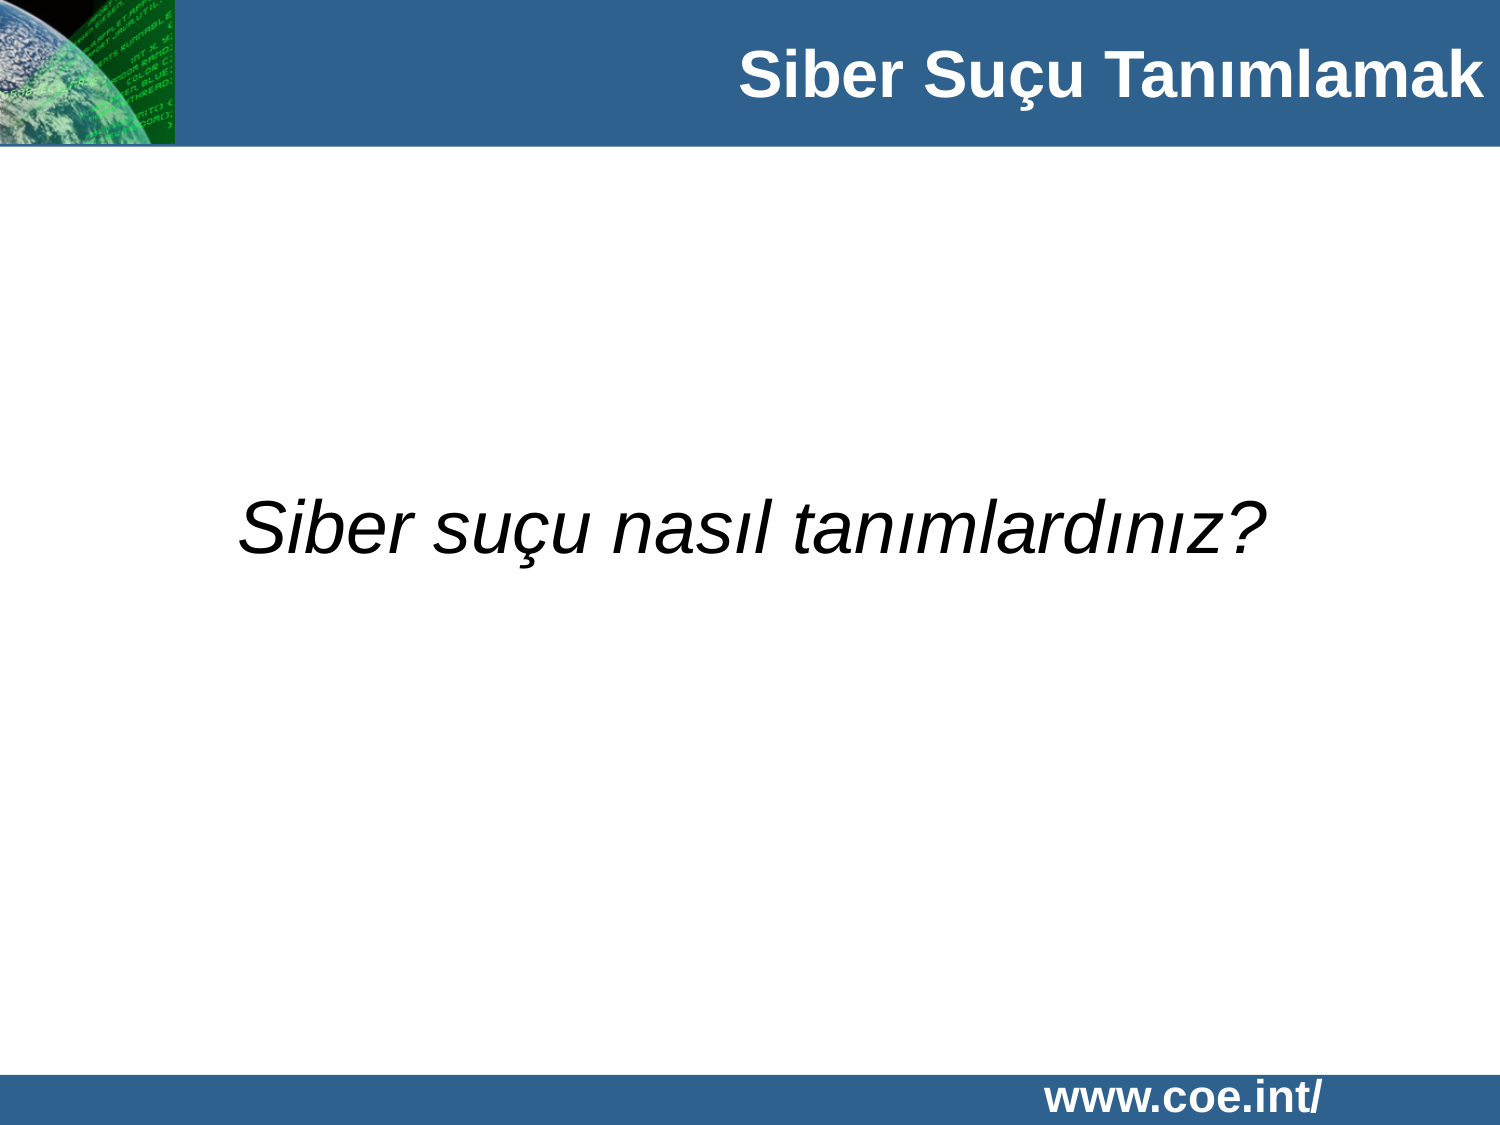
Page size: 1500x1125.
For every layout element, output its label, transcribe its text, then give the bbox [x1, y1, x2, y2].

text_box www.coe.int/cybercrime [1030, 1059, 1500, 1125]
text_box Siber suçu nasıl tanımlardınız? [41, 471, 1464, 576]
picture [0, 0, 175, 144]
text_box Siber Suçu Tanımlamak [177, 0, 1500, 149]
text_box [0, 1073, 1030, 1125]
